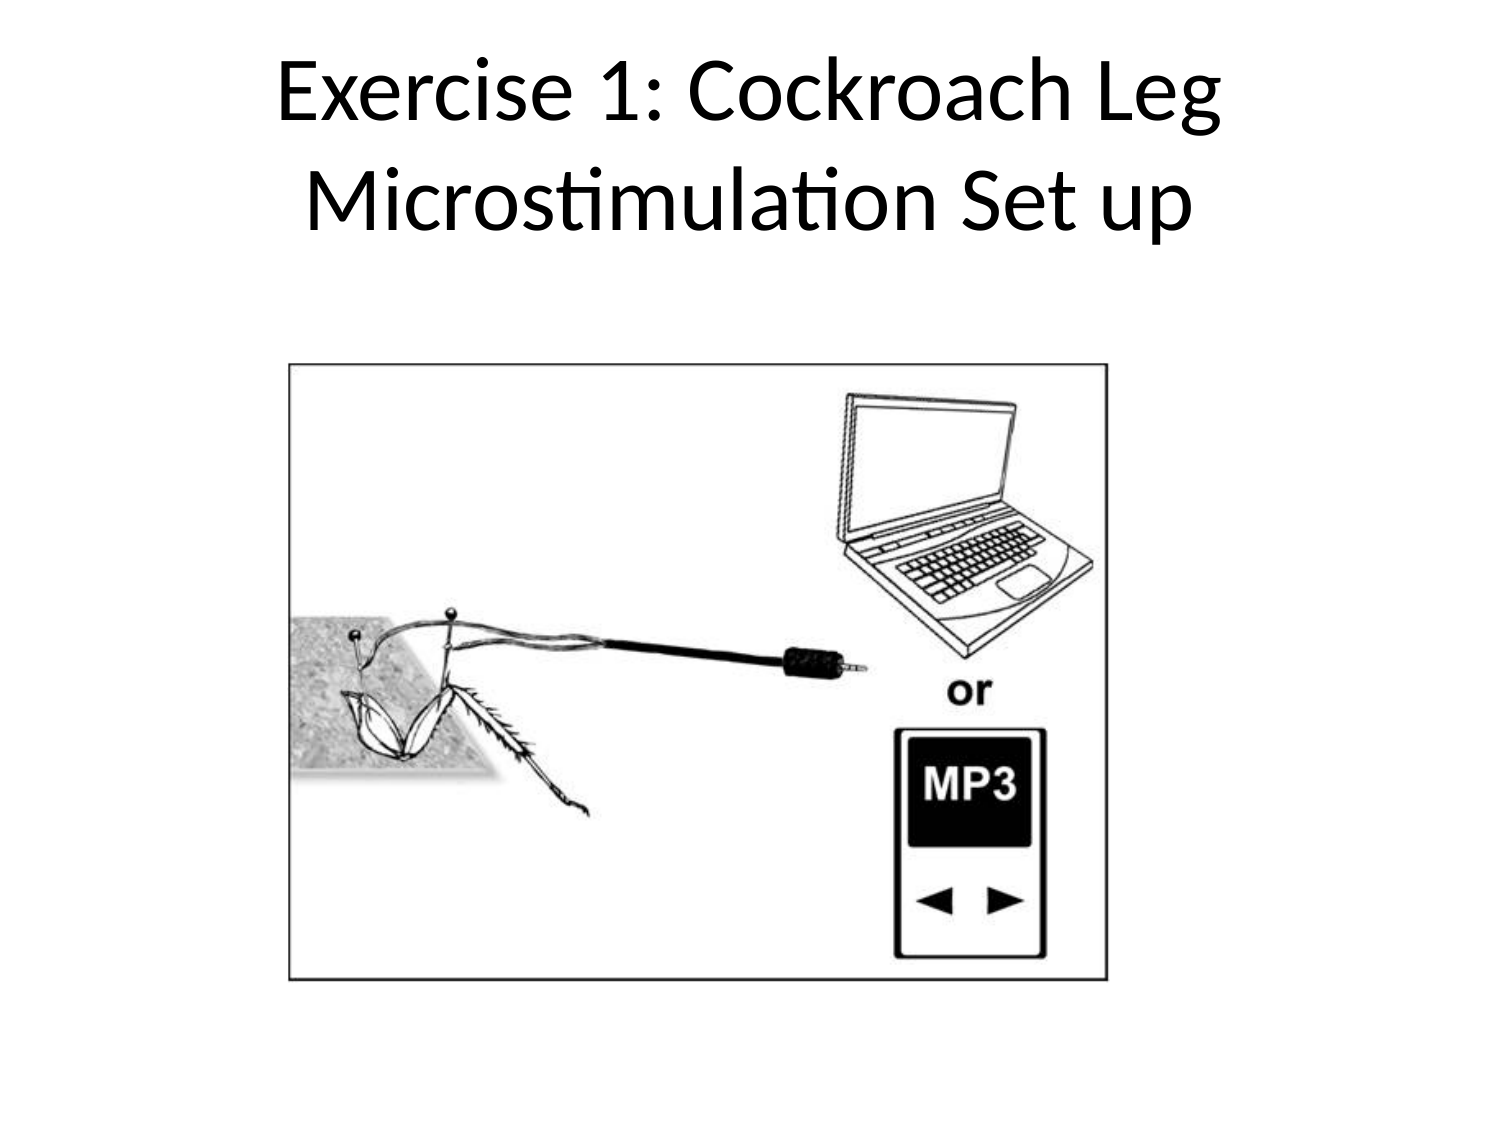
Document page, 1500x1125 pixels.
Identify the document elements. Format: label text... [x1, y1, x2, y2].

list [287, 362, 1110, 984]
title Exercise 1: Cockroach Leg Microstimulation Set up [75, 45, 1425, 233]
